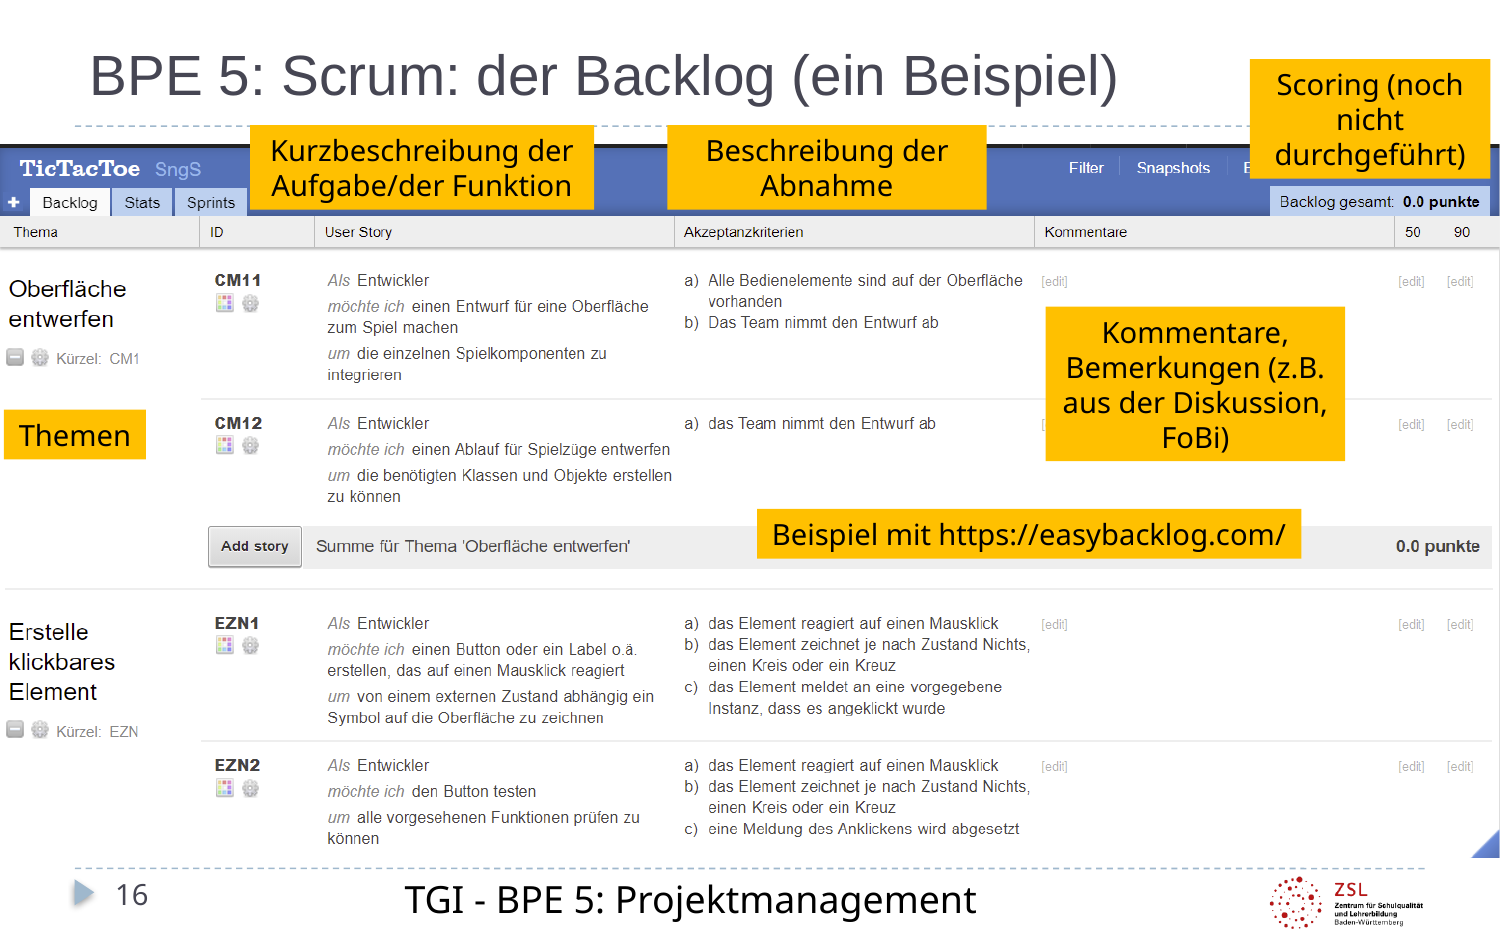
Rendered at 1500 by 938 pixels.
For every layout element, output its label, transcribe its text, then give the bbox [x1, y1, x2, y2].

text_box Beschreibung der Abnahme [667, 125, 987, 144]
picture [0, 144, 1500, 858]
text_box Scoring (noch nicht durchgeführt) [1249, 59, 1491, 144]
title BPE 5: Scrum: der Backlog (ein Beispiel) [75, 31, 1425, 115]
footer TGI - BPE 5: Projektmanagement [336, 870, 1046, 919]
picture [1269, 875, 1424, 930]
slide_number 16 [100, 870, 336, 919]
text_box Kurzbeschreibung der Aufgabe/der Funktion [250, 125, 595, 144]
